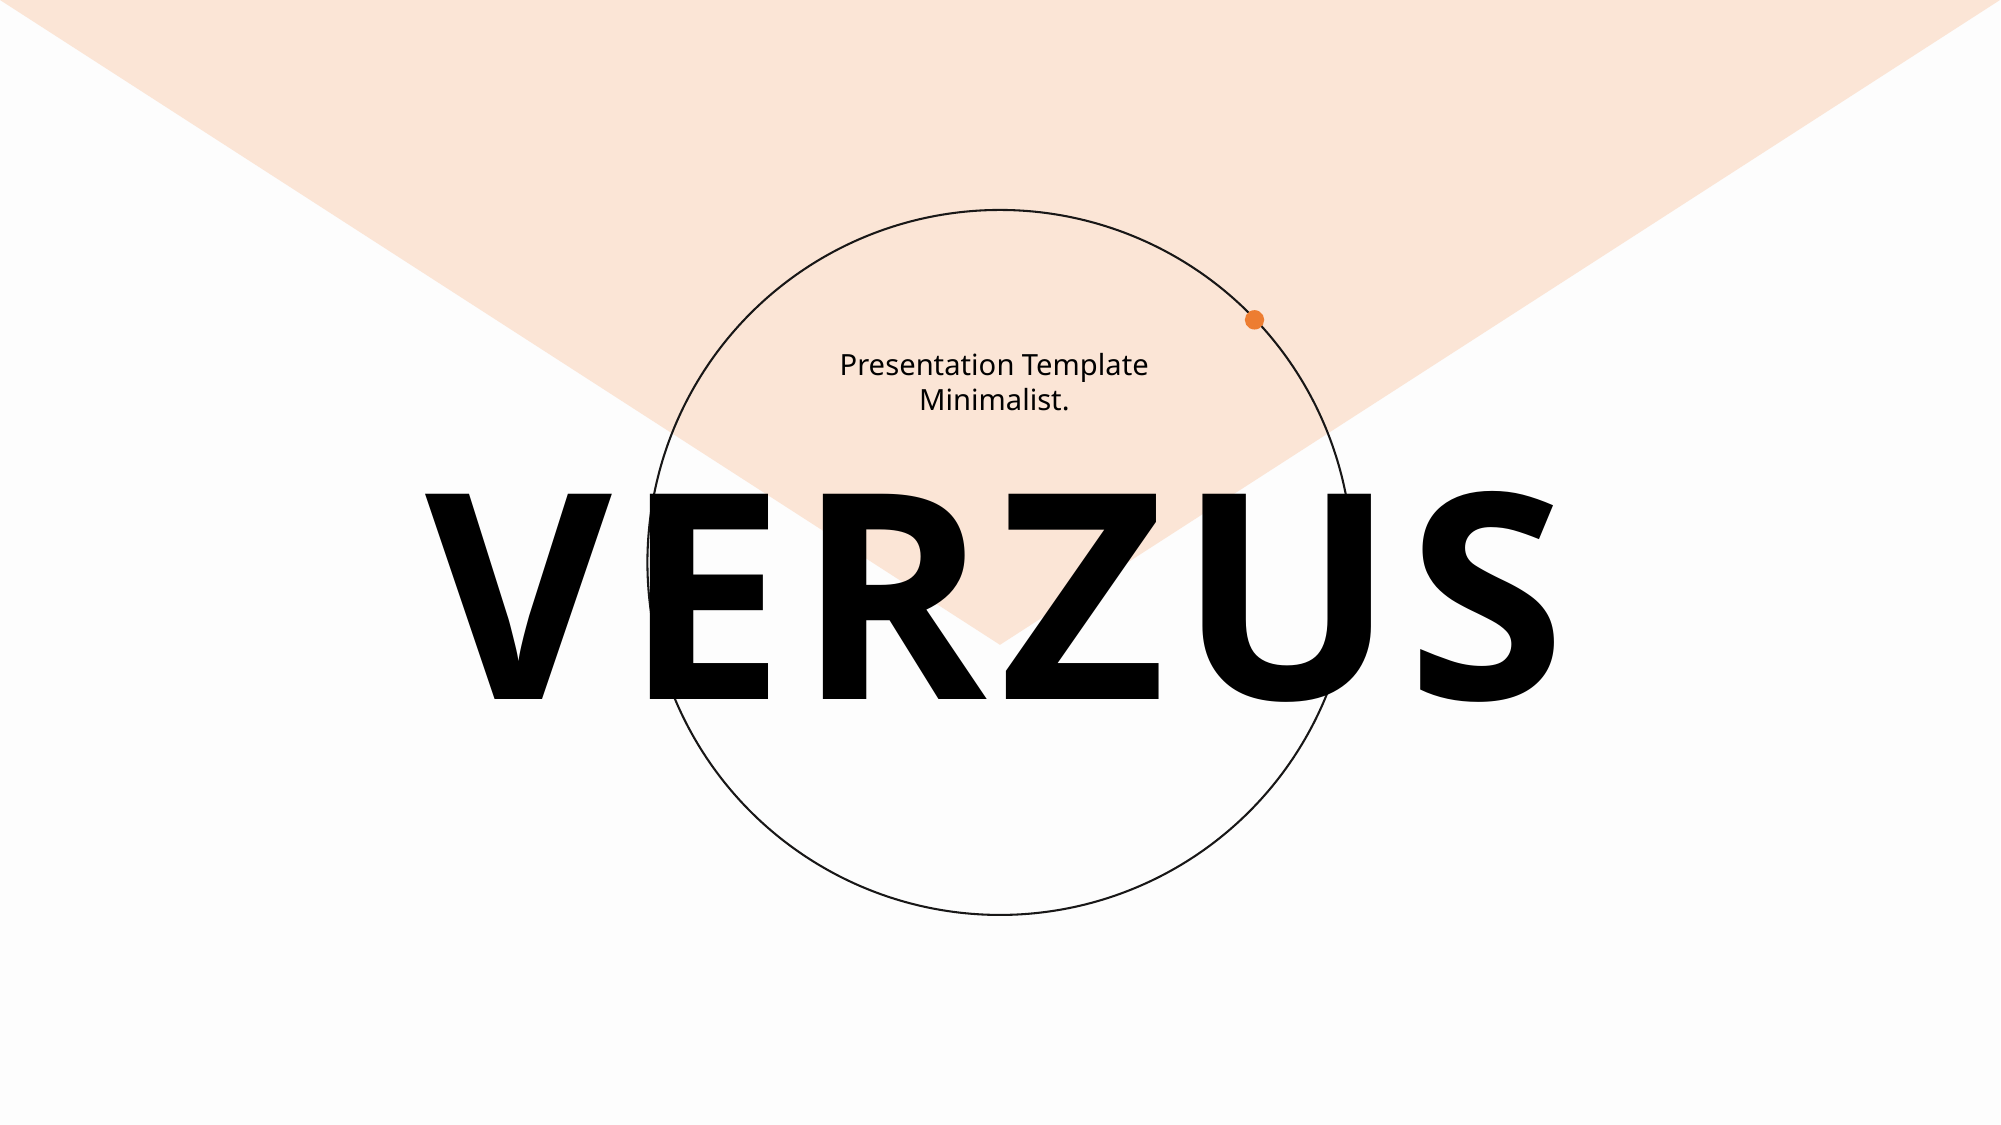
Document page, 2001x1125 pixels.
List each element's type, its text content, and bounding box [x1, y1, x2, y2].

picture [691, 253, 1309, 872]
text_box [0, 0, 2000, 404]
text_box VERZUS [140, 404, 691, 765]
text_box [829, 872, 1171, 916]
text_box [1309, 390, 1316, 404]
text_box VERZUS [1309, 404, 1853, 765]
text_box [828, 208, 1171, 253]
text_box [683, 390, 691, 404]
